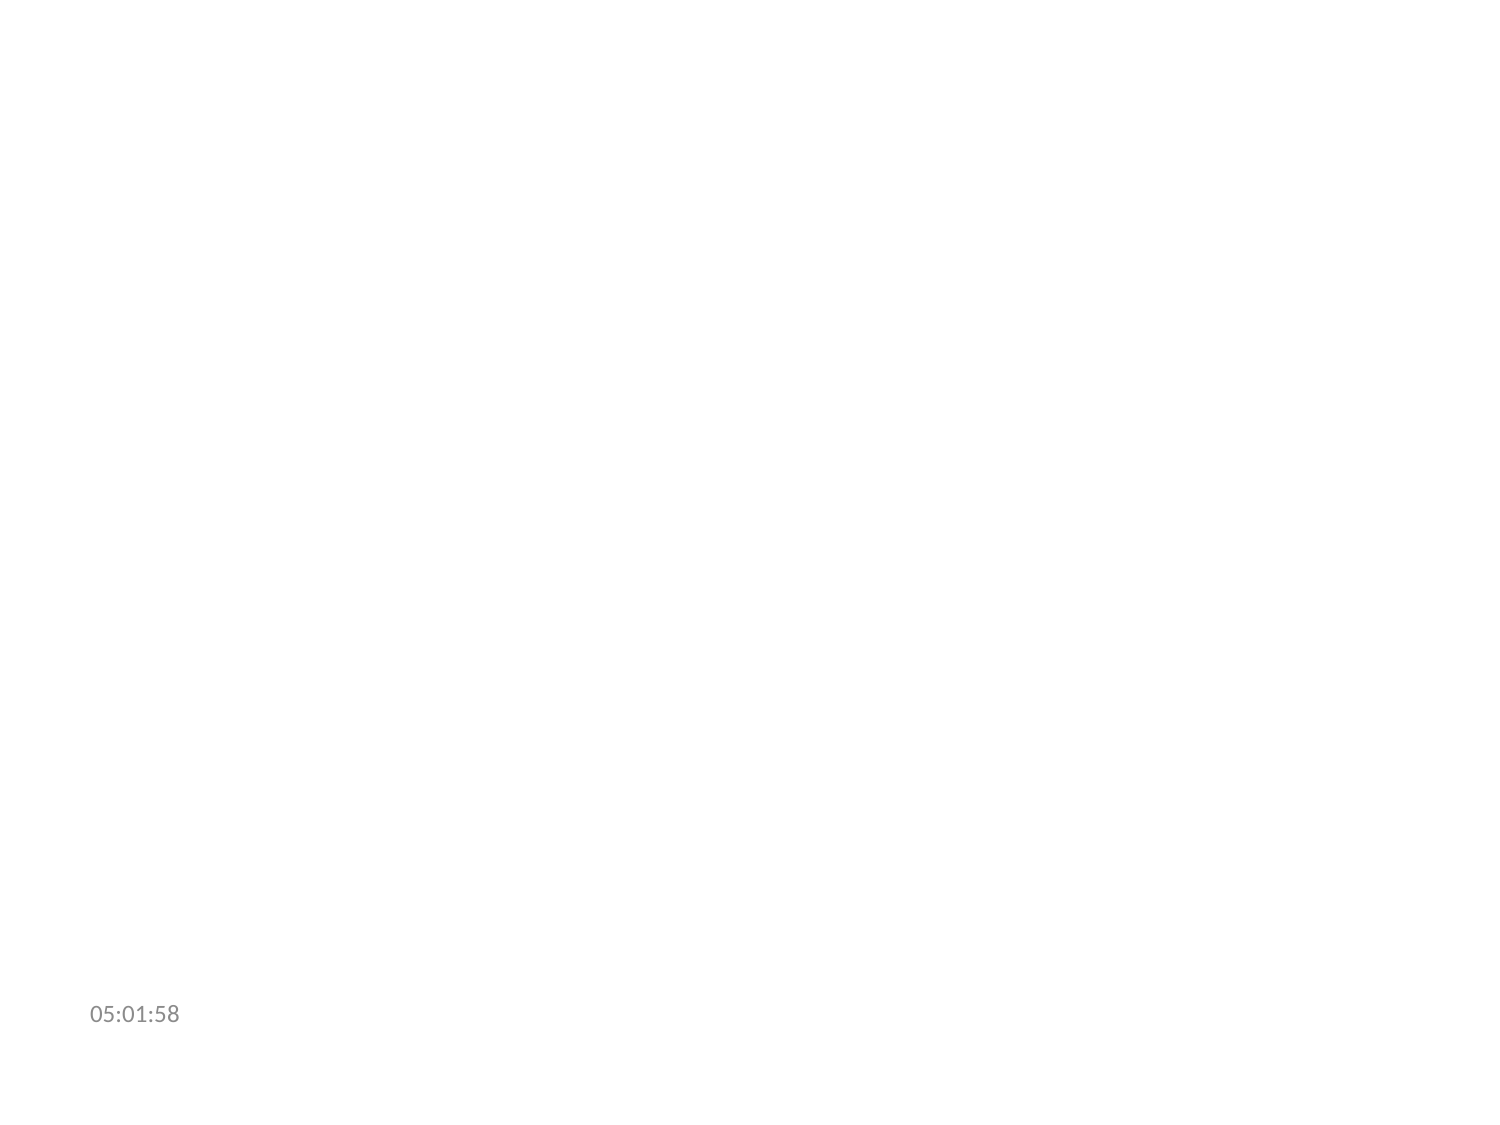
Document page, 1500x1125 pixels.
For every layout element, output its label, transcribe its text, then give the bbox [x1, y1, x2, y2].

text_box 15:35:09 [75, 982, 425, 1043]
